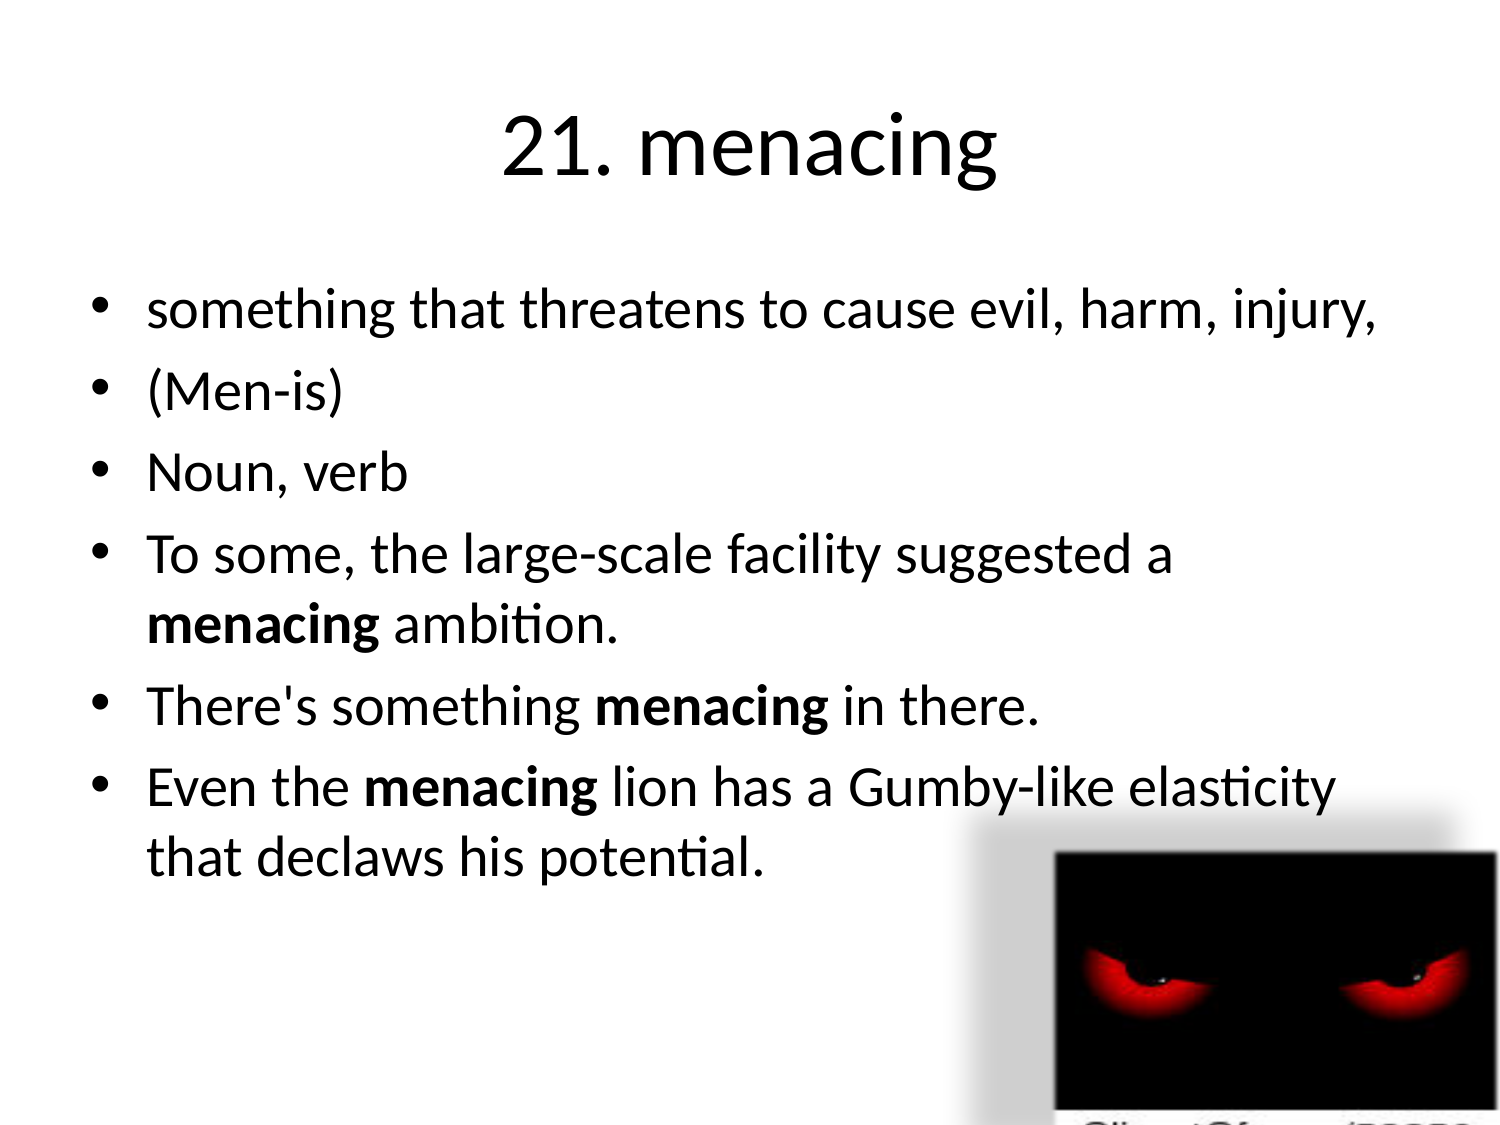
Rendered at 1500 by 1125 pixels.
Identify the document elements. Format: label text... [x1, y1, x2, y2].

list something that threatens to cause evil, harm, injury, (Men-is) Noun, verb To some, the large-scale facility suggested a menacing ambition. There's something menacing in there. Even the menacing lion has a Gumby-like elasticity that declaws his potential. [74, 262, 1426, 1006]
picture [1049, 847, 1500, 1125]
title 21. menacing [74, 44, 1426, 233]
